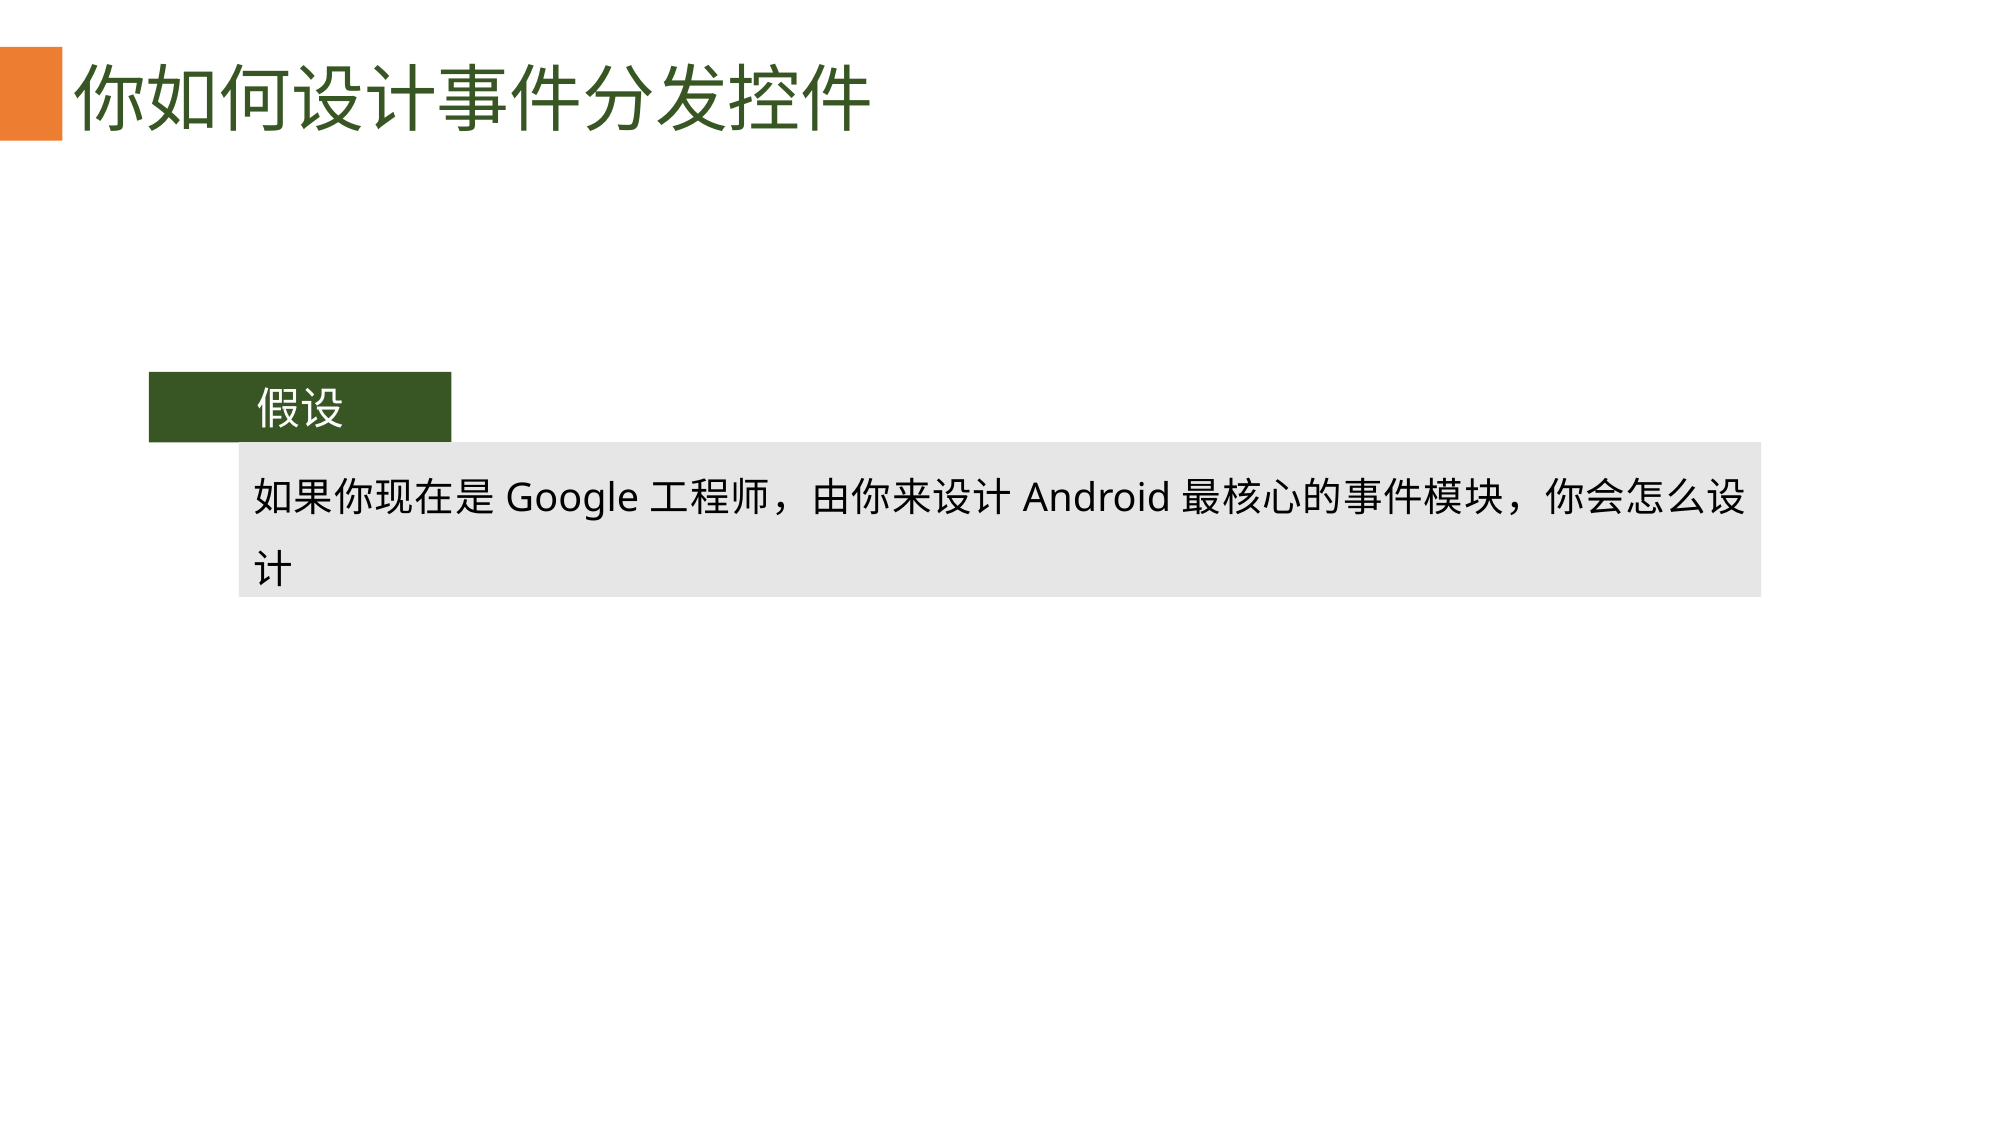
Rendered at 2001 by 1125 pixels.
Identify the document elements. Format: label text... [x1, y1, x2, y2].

text_box 假设 [148, 371, 452, 443]
text_box 如果你现在是Google工程师，由你来设计Android最核心的事件模块，你会怎么设计 [238, 441, 1762, 598]
text_box 你如何设计事件分发控件 [62, 47, 1938, 144]
